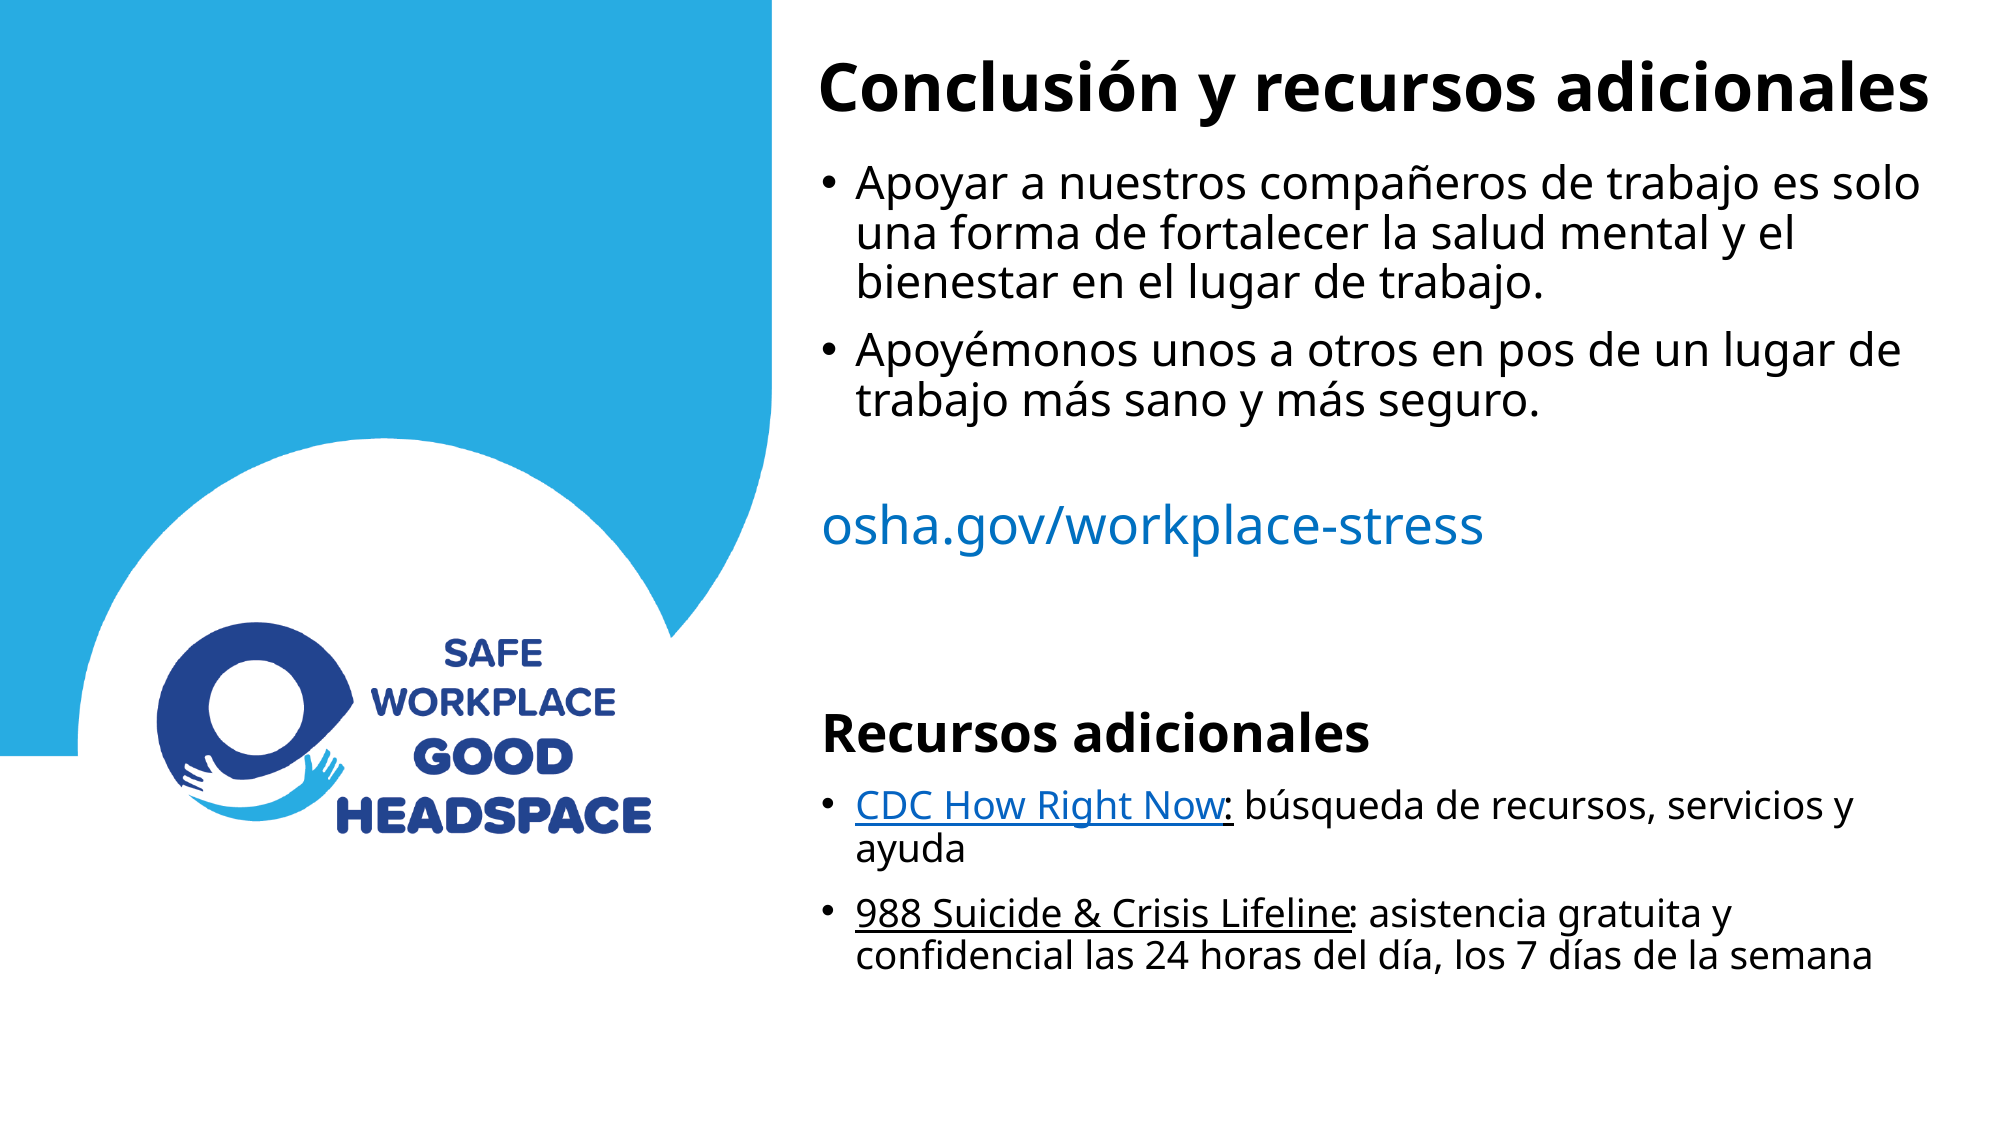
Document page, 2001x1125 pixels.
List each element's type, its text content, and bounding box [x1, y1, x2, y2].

picture [0, 0, 2000, 1125]
title Conclusión y recursos adicionales [802, 41, 1997, 134]
list Apoyar a nuestros compañeros de trabajo es solo una forma de fortalecer la salud mental y el bienestar en el lugar de trabajo. Apoyémonos unos a otros en pos de un lugar de trabajo más sano y más seguro. osha.gov/workplace-stress Recursos adicionales CDC How Right Now: búsqueda de recursos, servicios y ayuda 988 Suicide & Crisis Lifeline: asistencia gratuita y confidencial las 24 horas del día, los 7 días de la semana [805, 152, 1941, 994]
